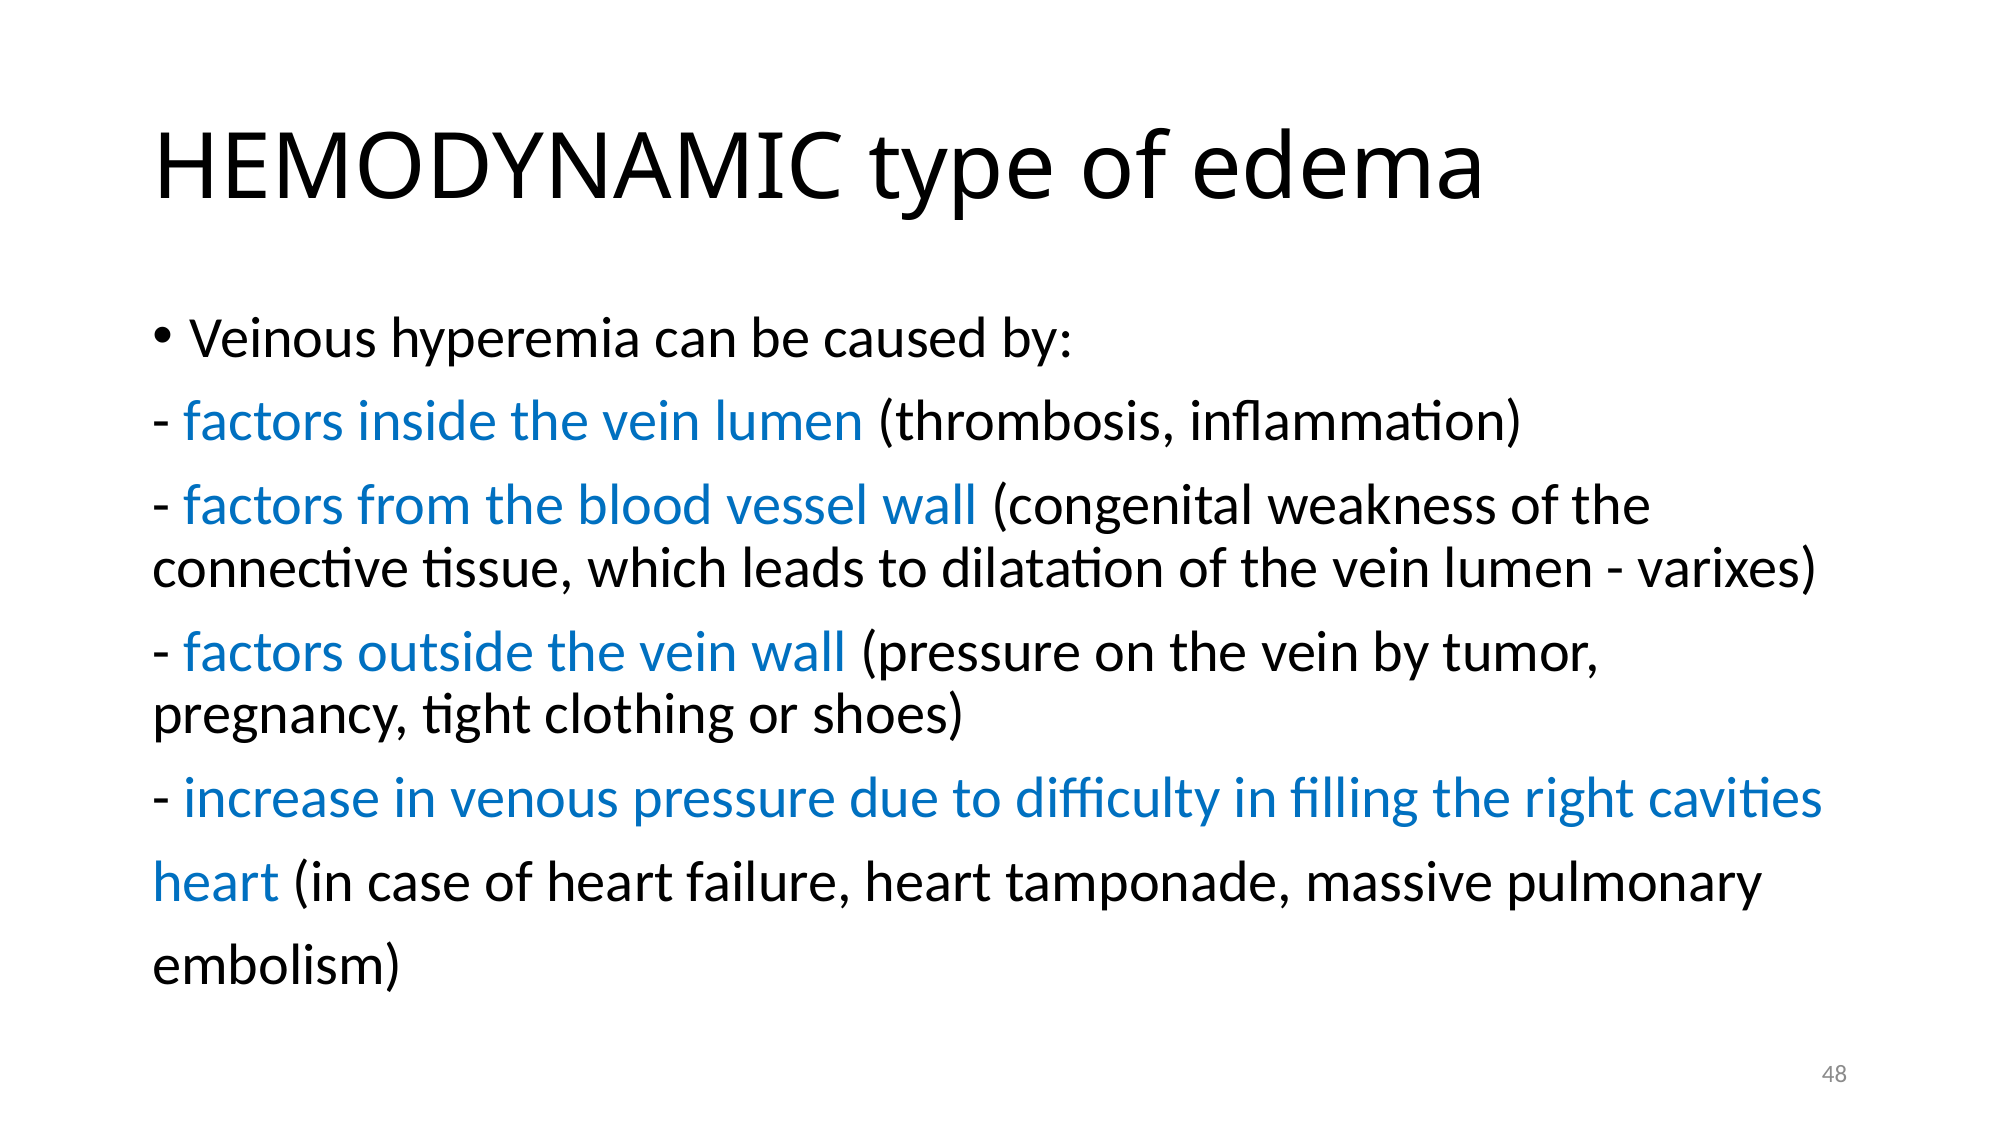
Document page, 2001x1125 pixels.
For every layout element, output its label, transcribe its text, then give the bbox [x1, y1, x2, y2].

slide_number 48 [1412, 1042, 1863, 1103]
title HEMODYNAMIC type of edema [137, 59, 1863, 278]
list Veinous hyperemia can be caused by: - factors inside the vein lumen (thrombosis, inflammation) - factors from the blood vessel wall (congenital weakness of the connective tissue, which leads to dilatation of the vein lumen - varixes) - factors outside the vein wall (pressure on the vein by tumor, pregnancy, tight clothing or shoes) - increase in venous pressure due to difficulty in filling the right cavities heart (in case of heart failure, heart tamponade, massive pulmonary embolism) [137, 299, 1863, 1014]
